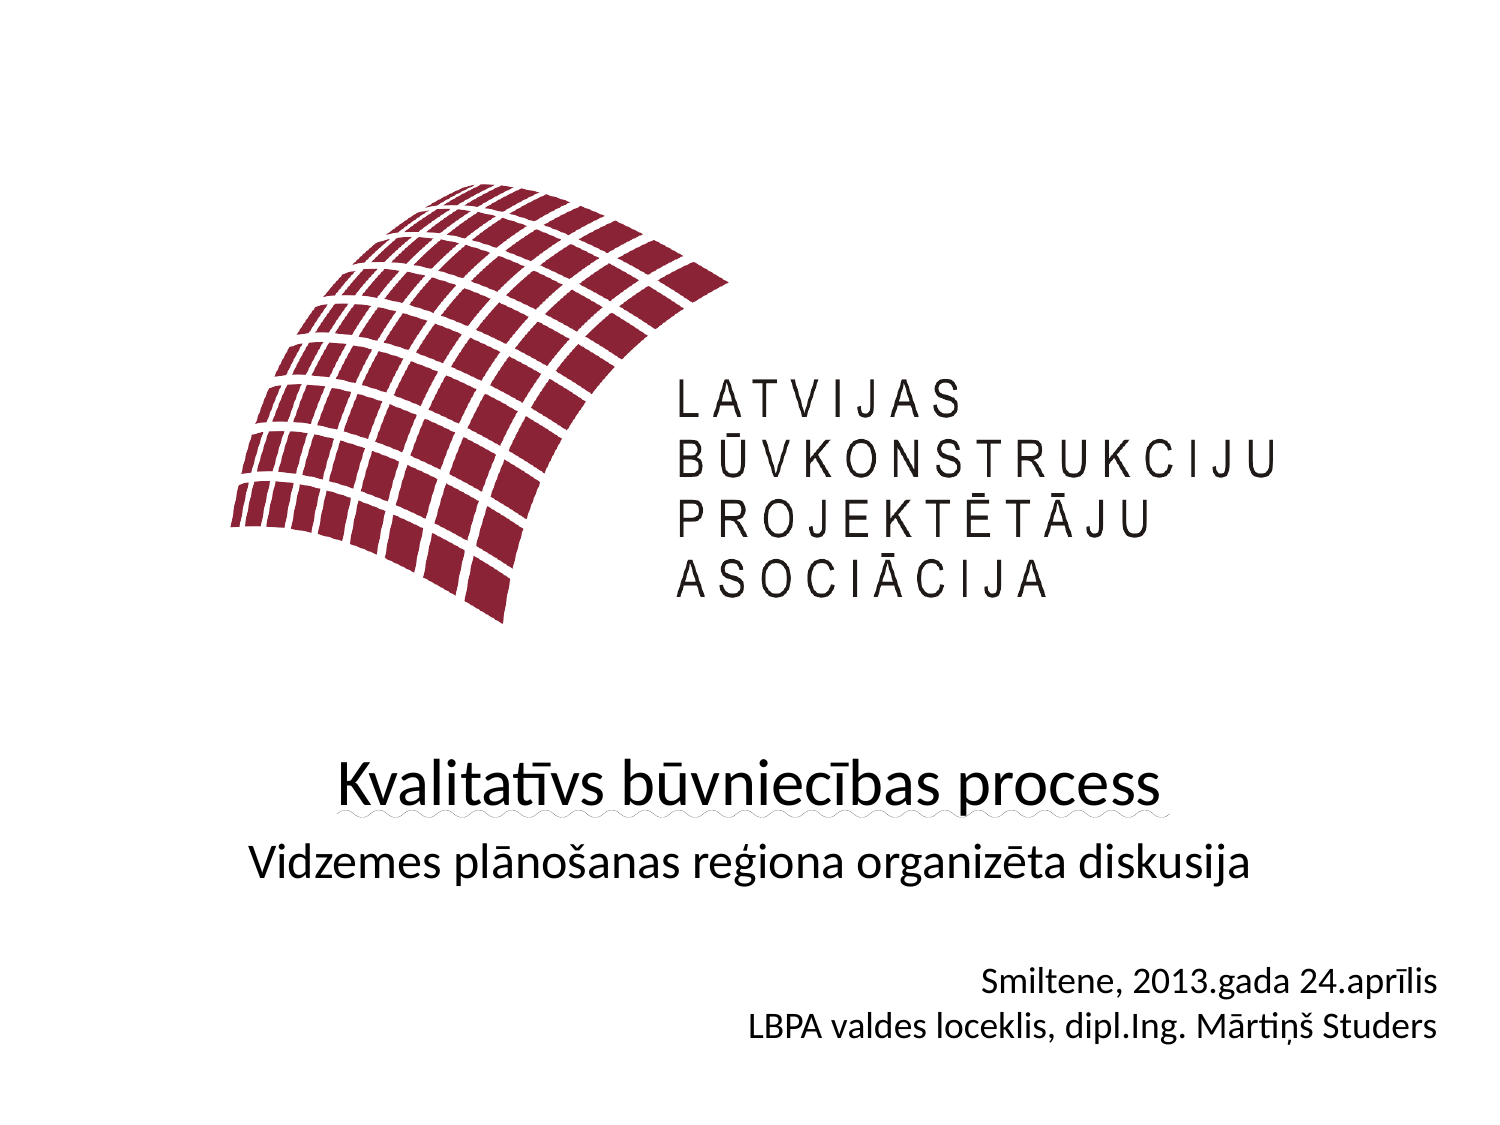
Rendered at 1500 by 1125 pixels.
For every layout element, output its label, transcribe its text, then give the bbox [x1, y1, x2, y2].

text_box Smiltene, 2013.gada 24.aprīlis LBPA valdes loceklis, dipl.Ing. Mārtiņš Studers [714, 949, 1454, 1054]
subtitle Kvalitatīvs būvniecības process Vidzemes plānošanas reģiona organizēta diskusija [225, 637, 1275, 925]
picture [229, 184, 1273, 625]
